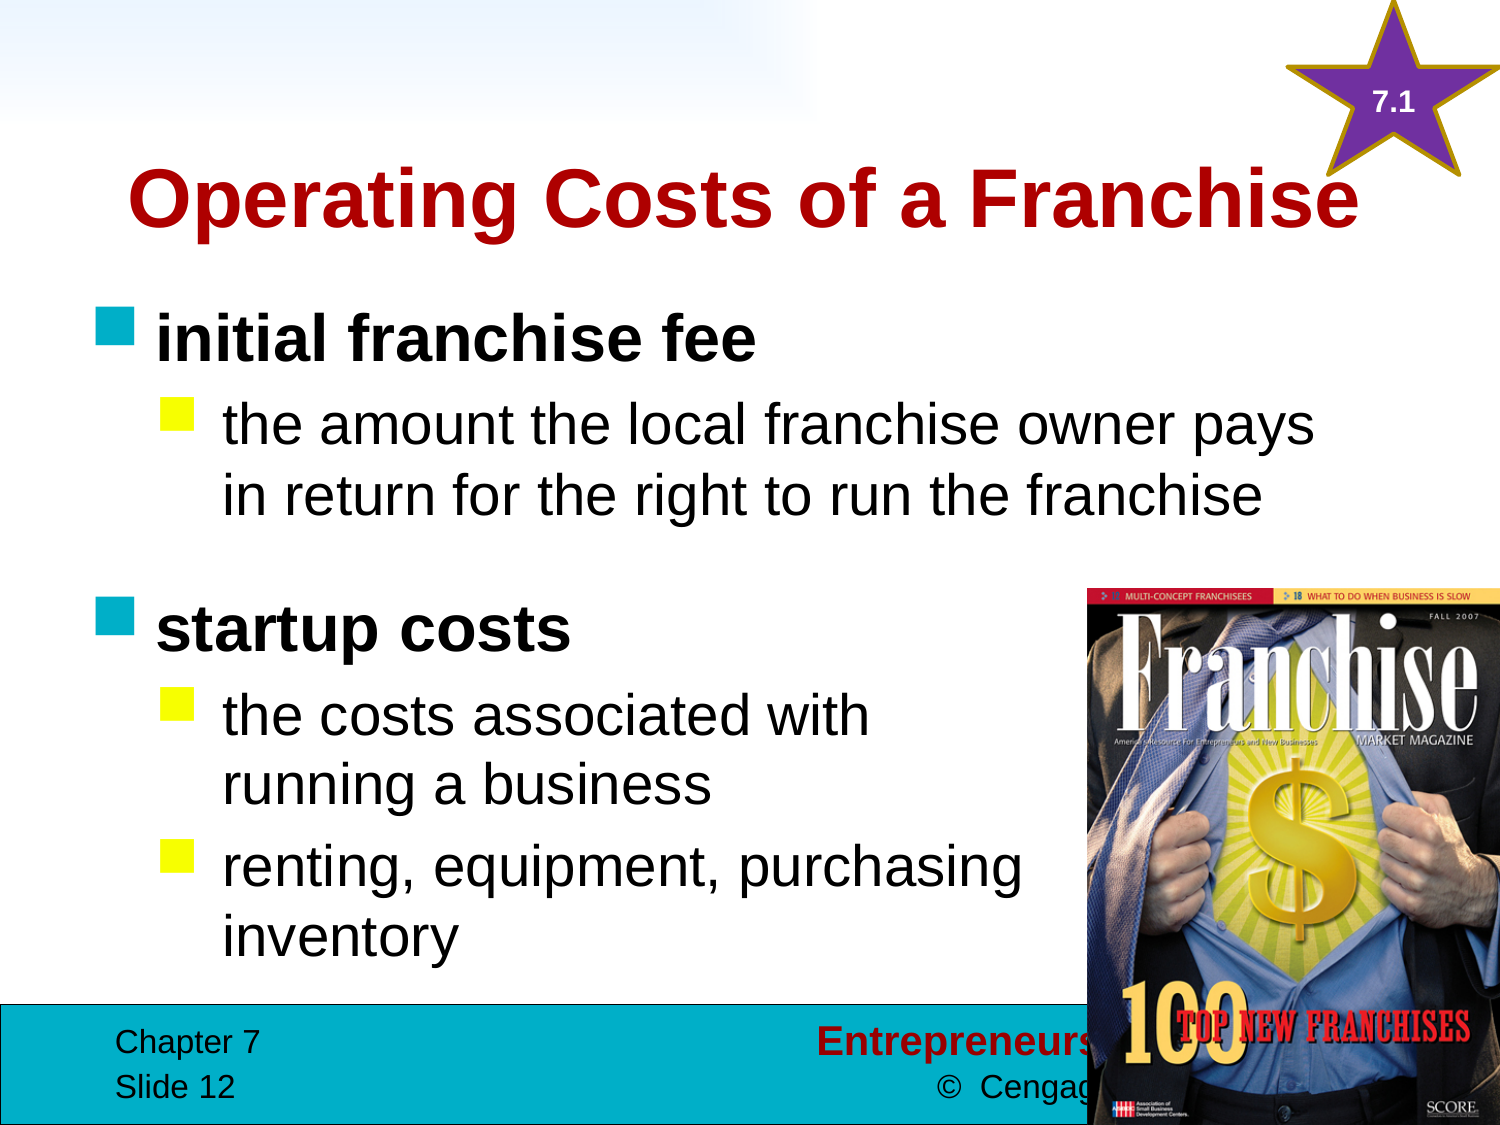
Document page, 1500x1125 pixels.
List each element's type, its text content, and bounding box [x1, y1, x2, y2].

picture [1087, 588, 1500, 1125]
title Operating Costs of a Franchise [112, 99, 1388, 287]
footer Chapter 7 [99, 1012, 413, 1037]
text_box 7.1 [1285, 0, 1500, 177]
list initial franchise fee the amount the local franchise owner pays in return for the right to run the franchise startup costs the costs associated with running a business renting, equipment, purchasing inventory [74, 287, 1388, 938]
slide_number Slide 12 [99, 1037, 413, 1113]
